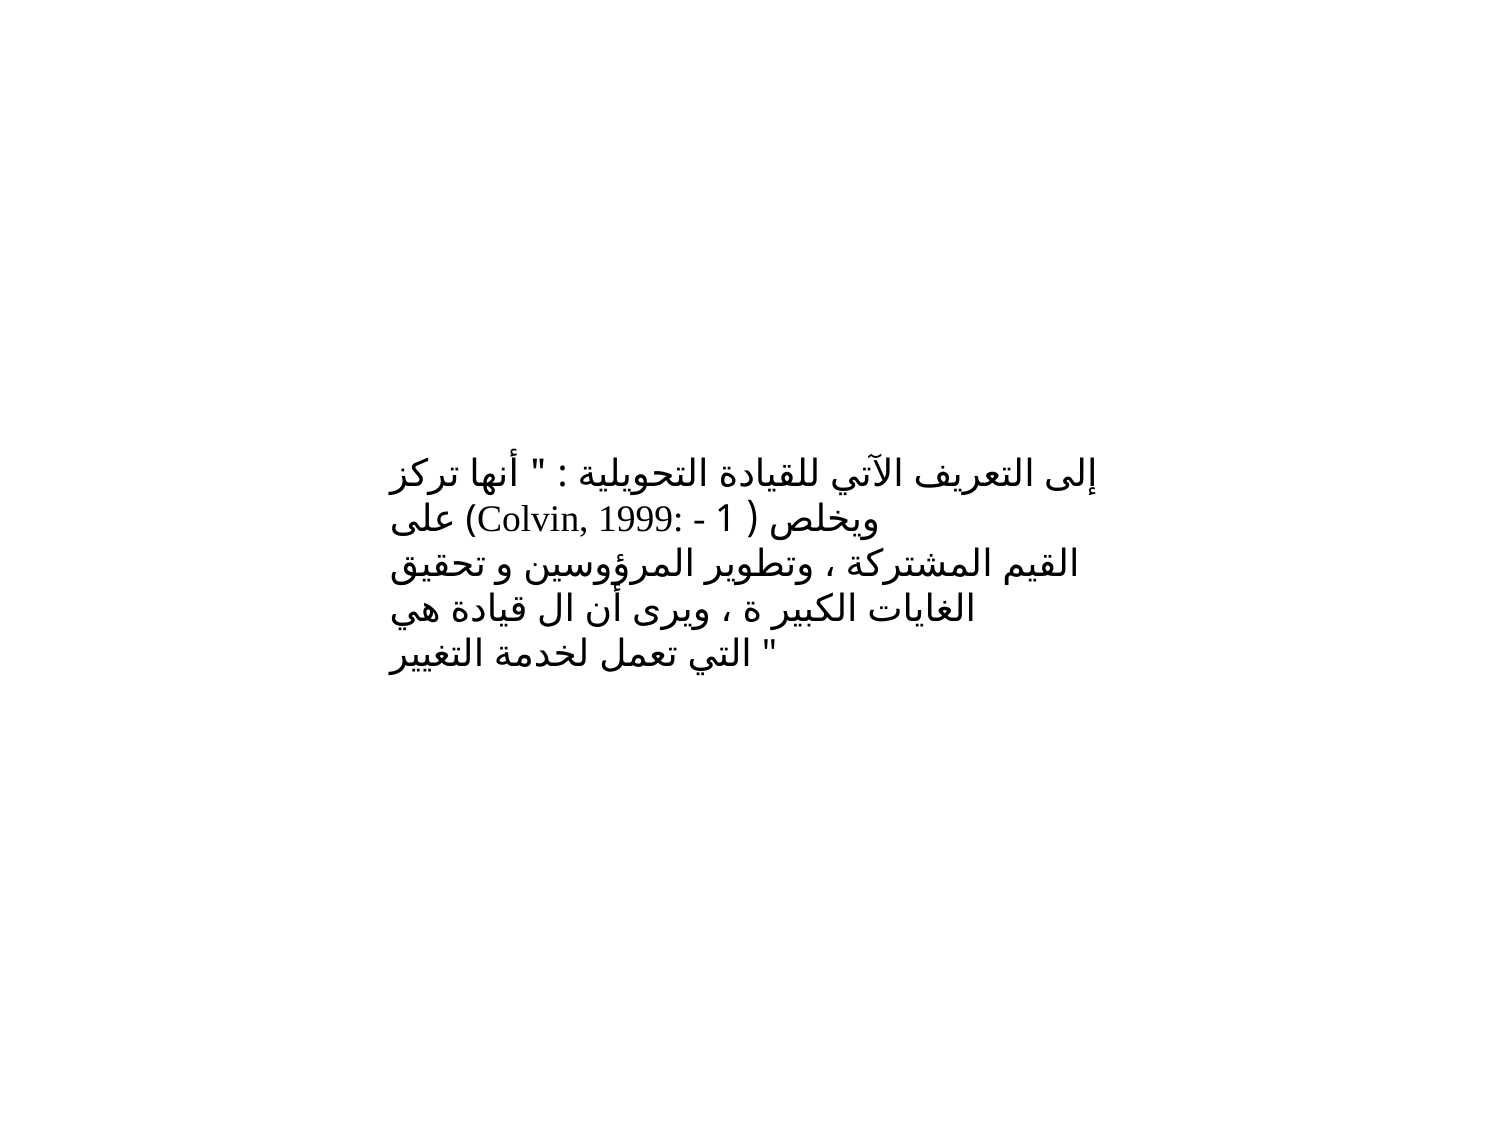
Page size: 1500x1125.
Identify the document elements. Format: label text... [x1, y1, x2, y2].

text_box إلى التعريف الآتي للقيادة التحويلية : " أنها تركز على (Colvin, 1999: - ويخلص ( 1 القيم المشتركة ، وتطوير المرؤوسين و تحقيق الغايات الكبير ة ، ويرى أن ال قيادة هي التي تعمل لخدمة التغيير " [374, 441, 1125, 681]
